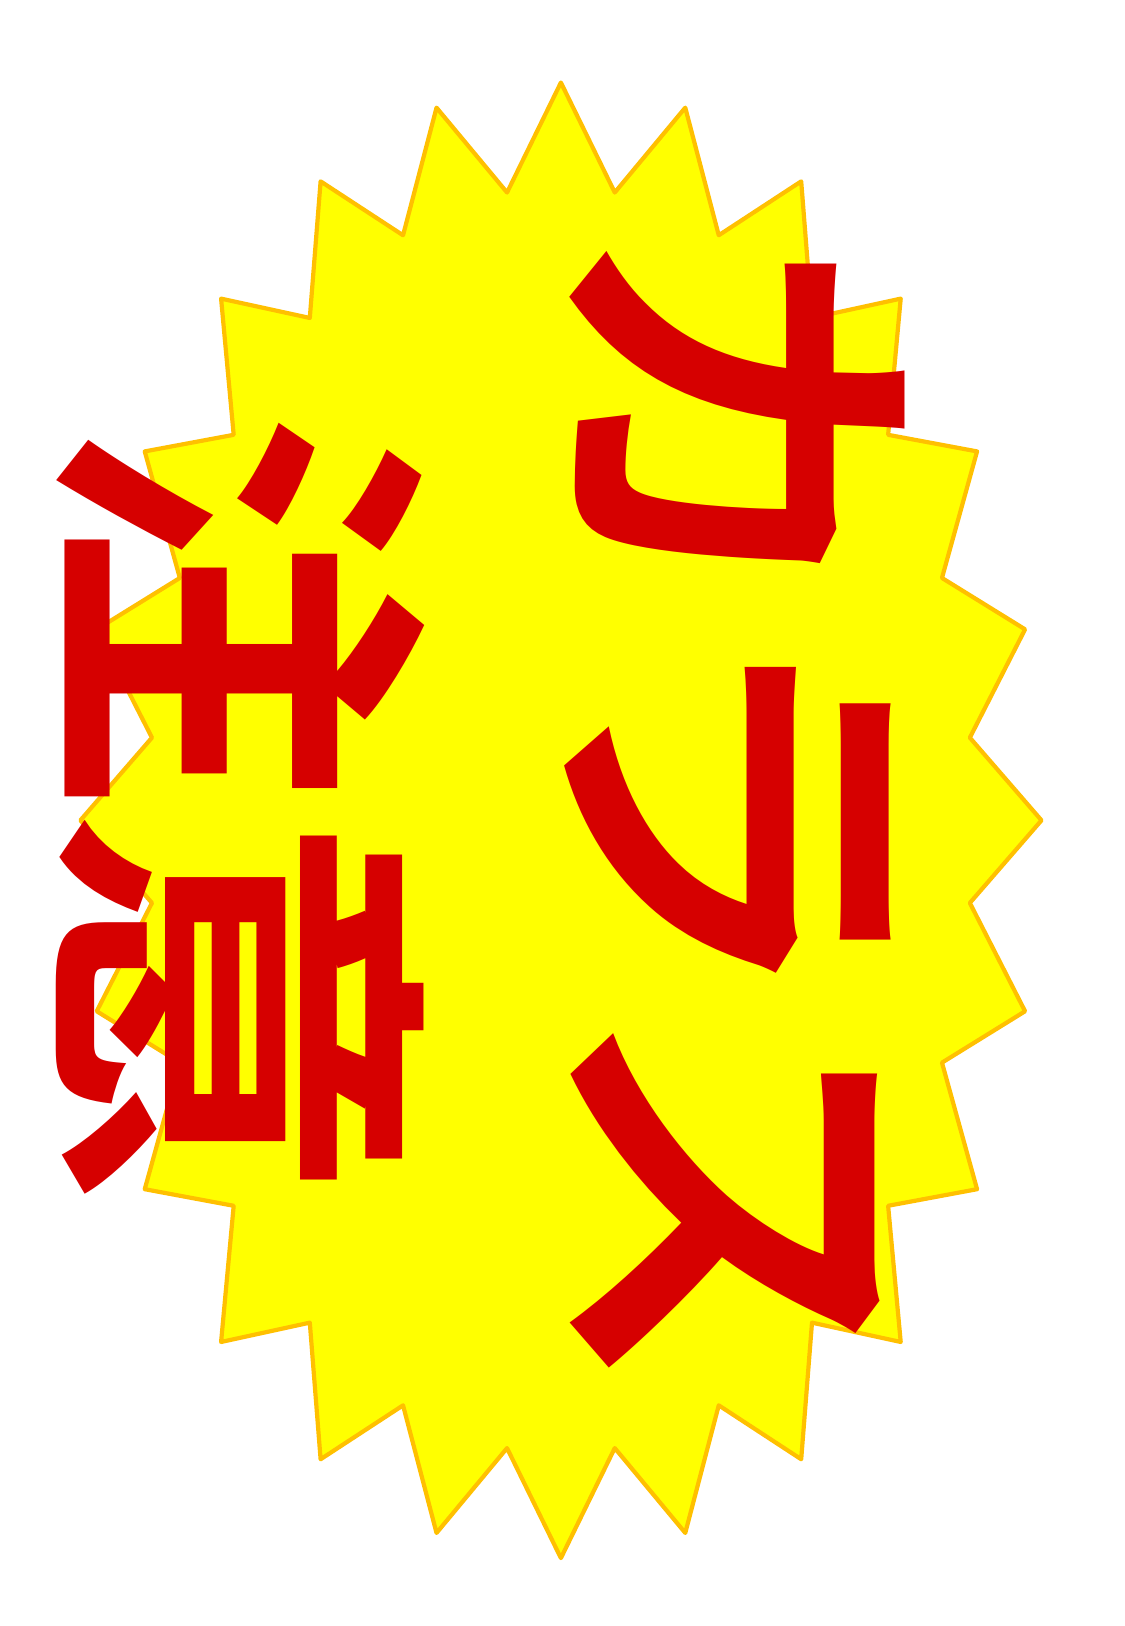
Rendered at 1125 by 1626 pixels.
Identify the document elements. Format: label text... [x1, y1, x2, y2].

text_box [768, 179, 805, 200]
text_box [317, 179, 353, 200]
text_box [404, 1418, 718, 1561]
text_box [315, 1418, 388, 1462]
text_box [410, 80, 712, 200]
text_box [734, 1418, 807, 1462]
text_box カラス 注意 [1, 200, 1042, 1418]
